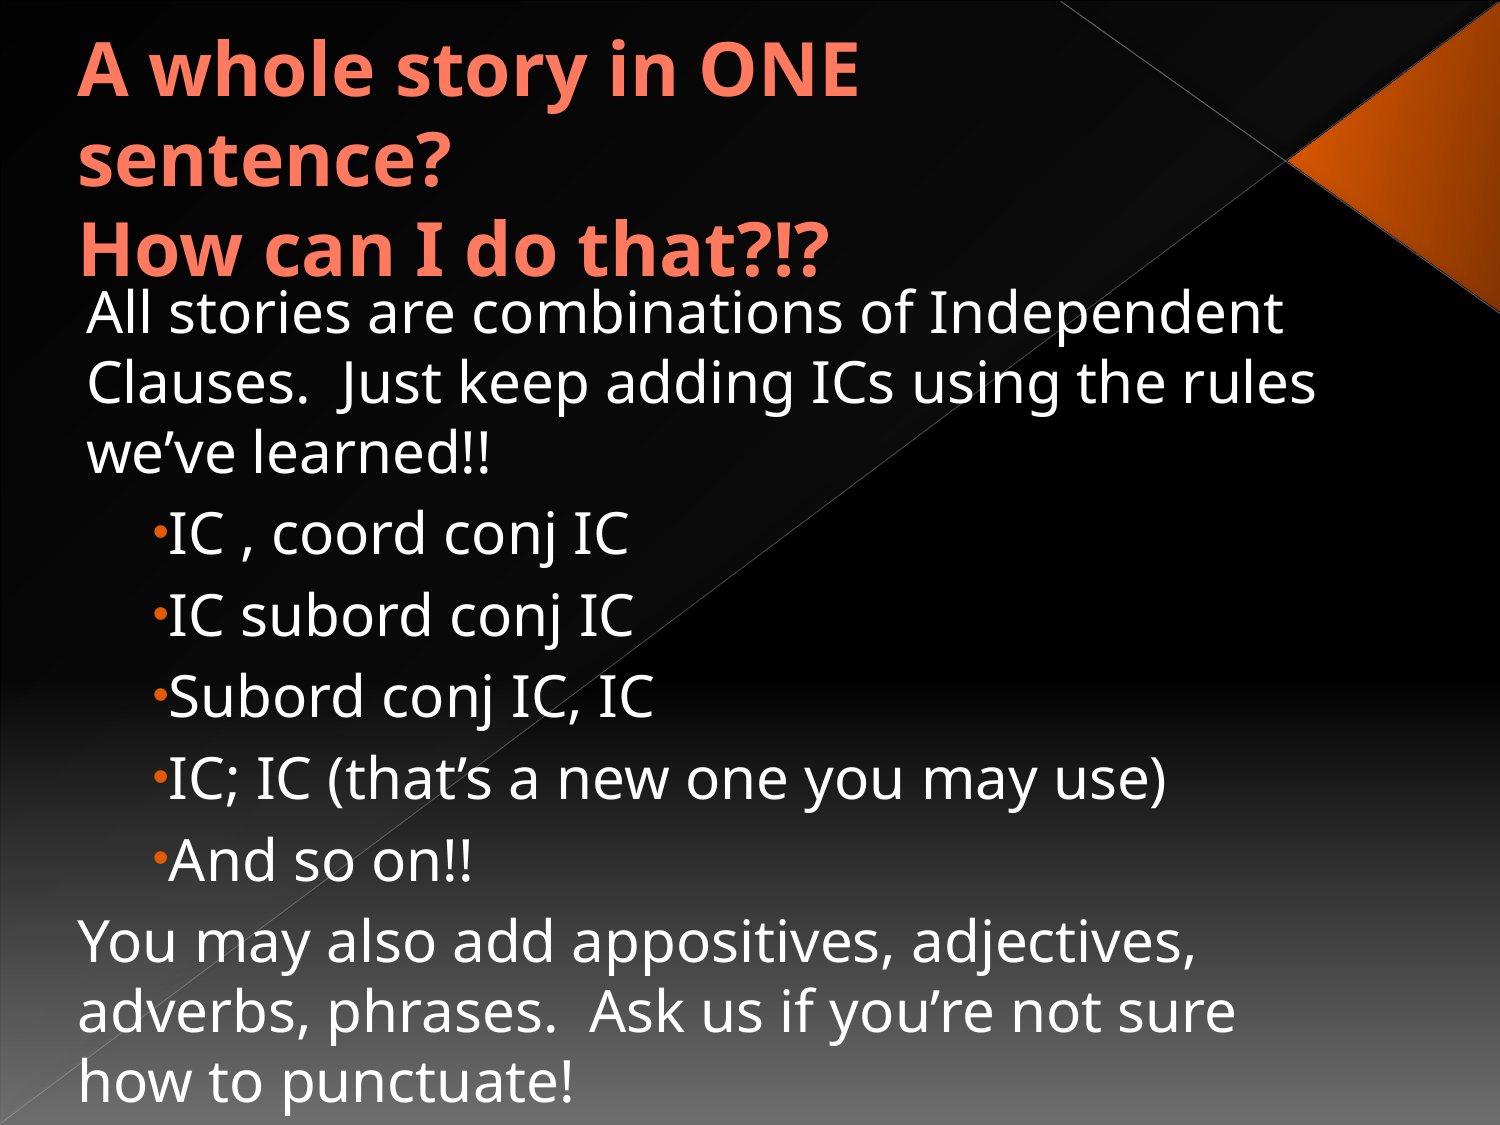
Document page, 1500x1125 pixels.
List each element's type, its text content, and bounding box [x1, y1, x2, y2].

list All stories are combinations of Independent Clauses. Just keep adding ICs using the rules we’ve learned!! IC , coord conj IC IC subord conj IC Subord conj IC, IC IC; IC (that’s a new one you may use) And so on!! You may also add appositives, adjectives, adverbs, phrases. Ask us if you’re not sure how to punctuate! [62, 267, 1350, 1125]
title A whole story in ONE sentence? How can I do that?!? [62, 44, 1250, 267]
